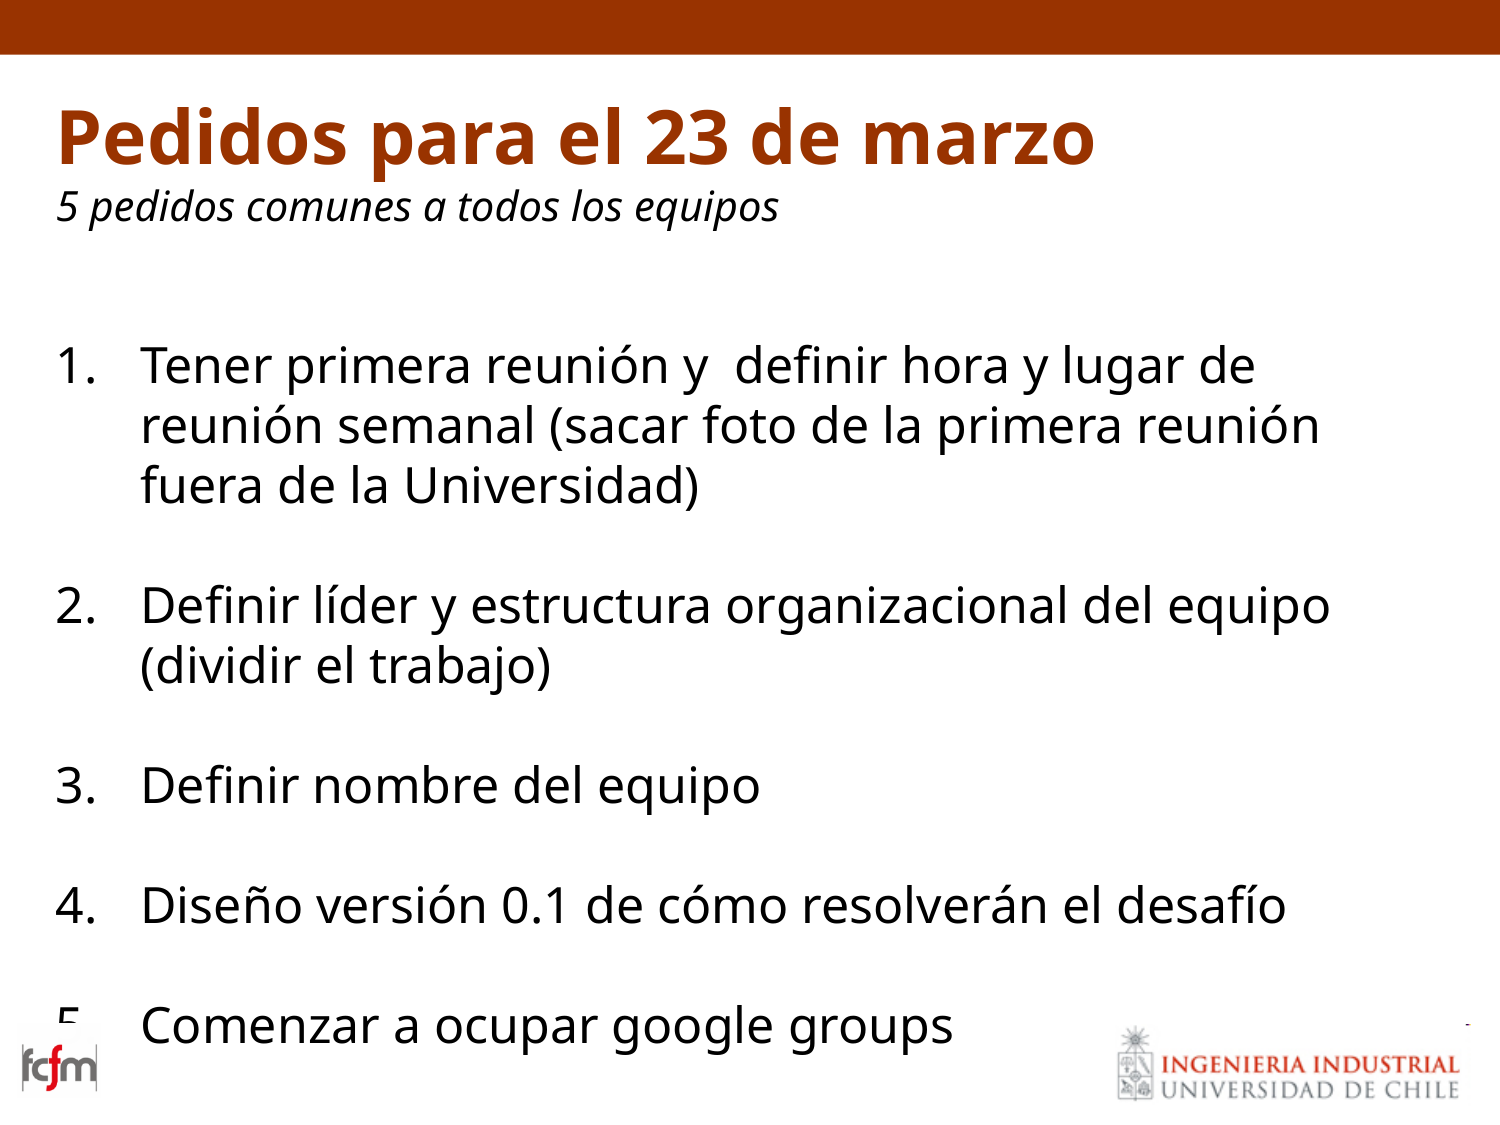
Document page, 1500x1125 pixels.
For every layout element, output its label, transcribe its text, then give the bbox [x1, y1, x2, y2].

text_box [0, 0, 1500, 55]
picture [17, 1022, 101, 1099]
picture [1115, 1024, 1471, 1107]
text_box Tener primera reunión y definir hora y lugar de reunión semanal (sacar foto de la primera reunión fuera de la Universidad) Definir líder y estructura organizacional del equipo (dividir el trabajo) Definir nombre del equipo Diseño versión 0.1 de cómo resolverán el desafío Comenzar a ocupar google groups [41, 326, 1460, 1061]
text_box Pedidos para el 23 de marzo 5 pedidos comunes a todos los equipos [41, 82, 1388, 237]
